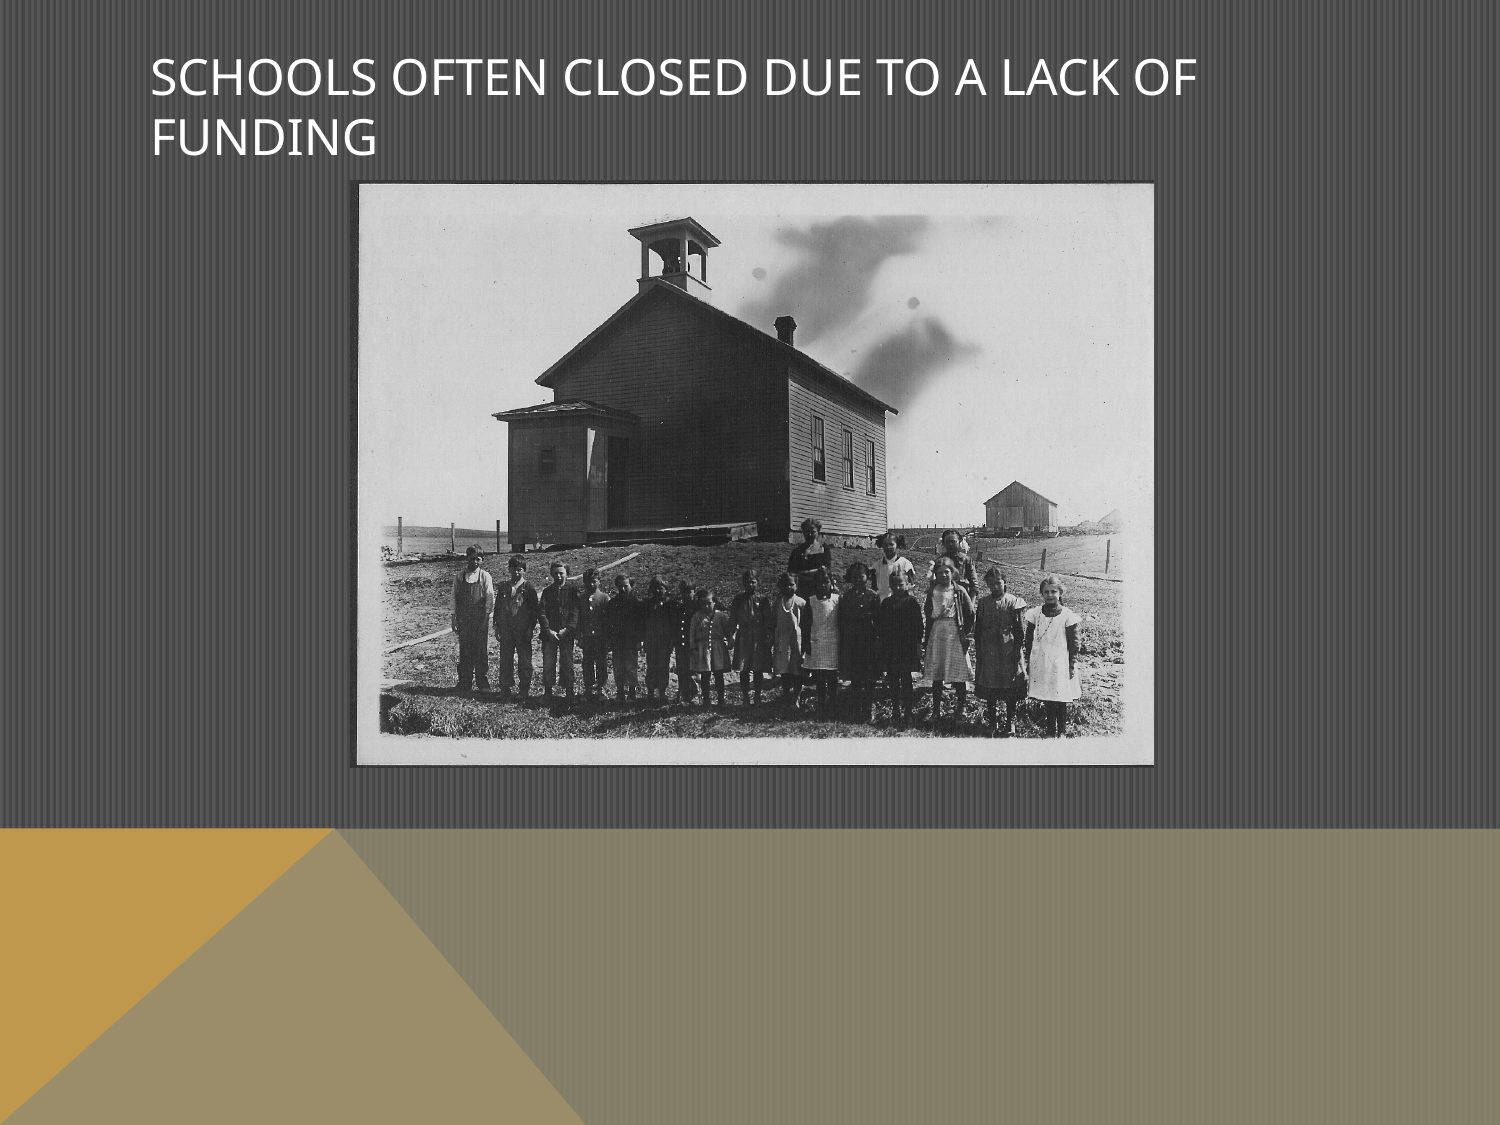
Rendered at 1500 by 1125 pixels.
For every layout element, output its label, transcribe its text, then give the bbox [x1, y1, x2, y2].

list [349, 180, 1154, 768]
title Schools often closed due to a lack of funding [135, 60, 1369, 150]
